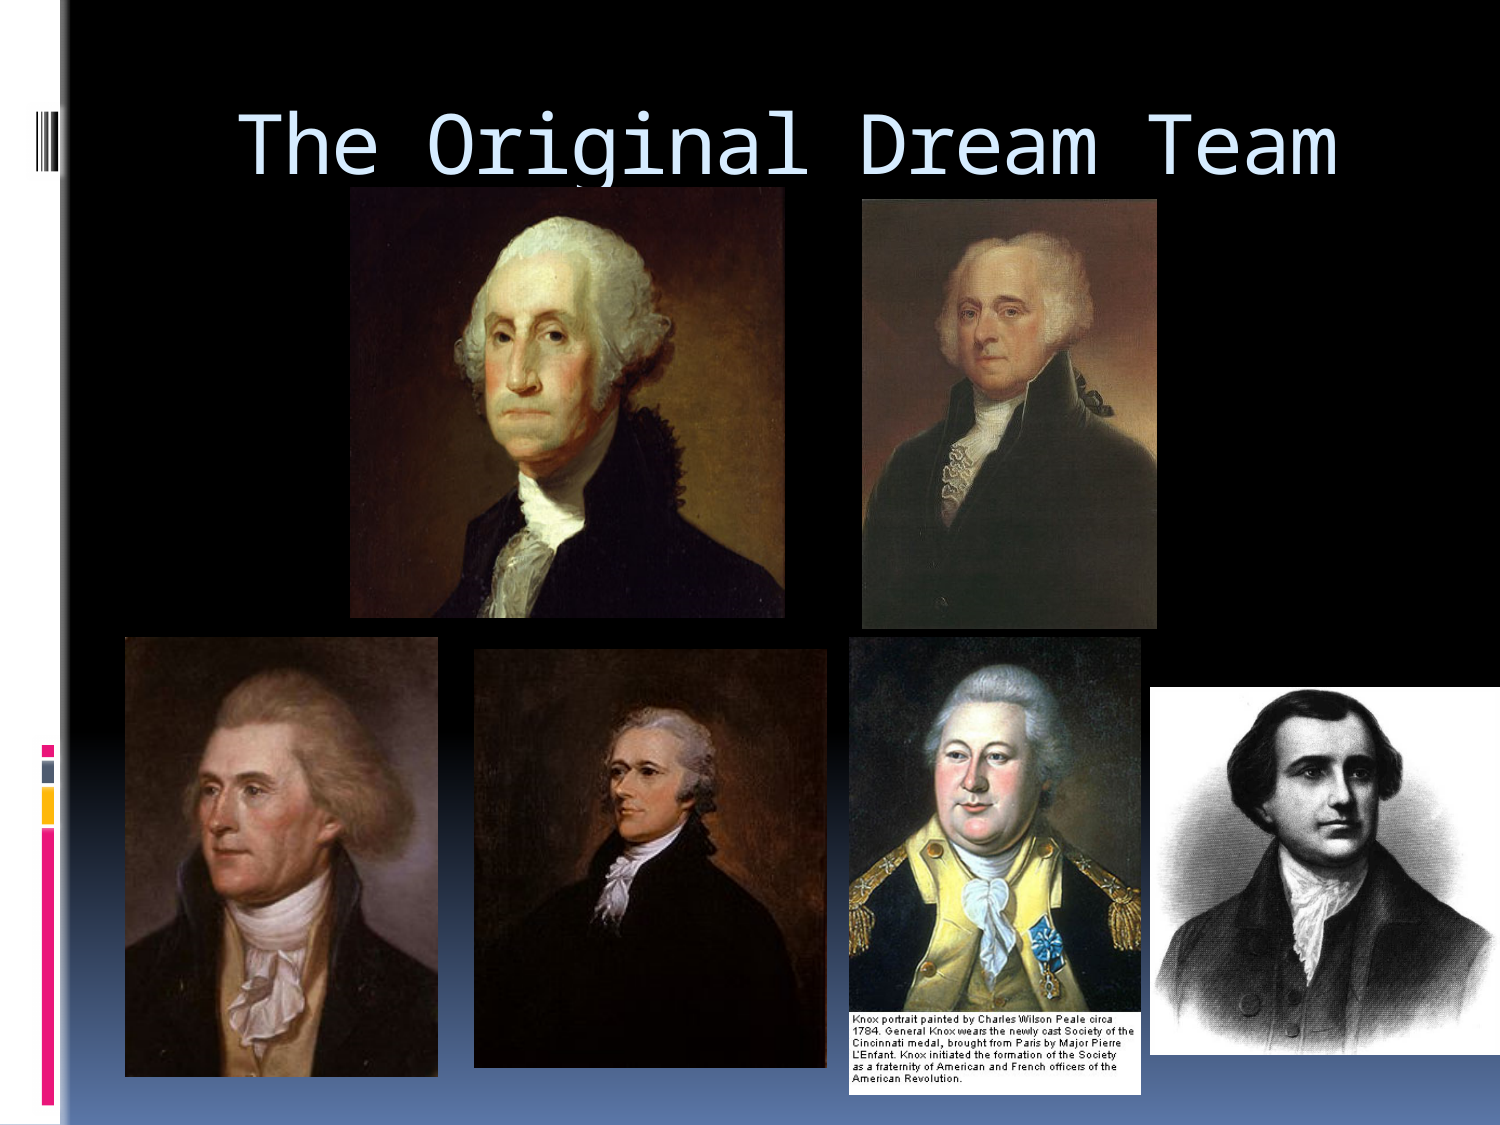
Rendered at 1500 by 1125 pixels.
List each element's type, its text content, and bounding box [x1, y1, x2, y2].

title The Original Dream Team [150, 83, 1425, 234]
picture [349, 187, 786, 619]
picture [474, 649, 827, 1068]
picture [124, 637, 438, 1077]
picture [849, 637, 1141, 1095]
picture [1149, 686, 1500, 1056]
picture [862, 199, 1157, 629]
